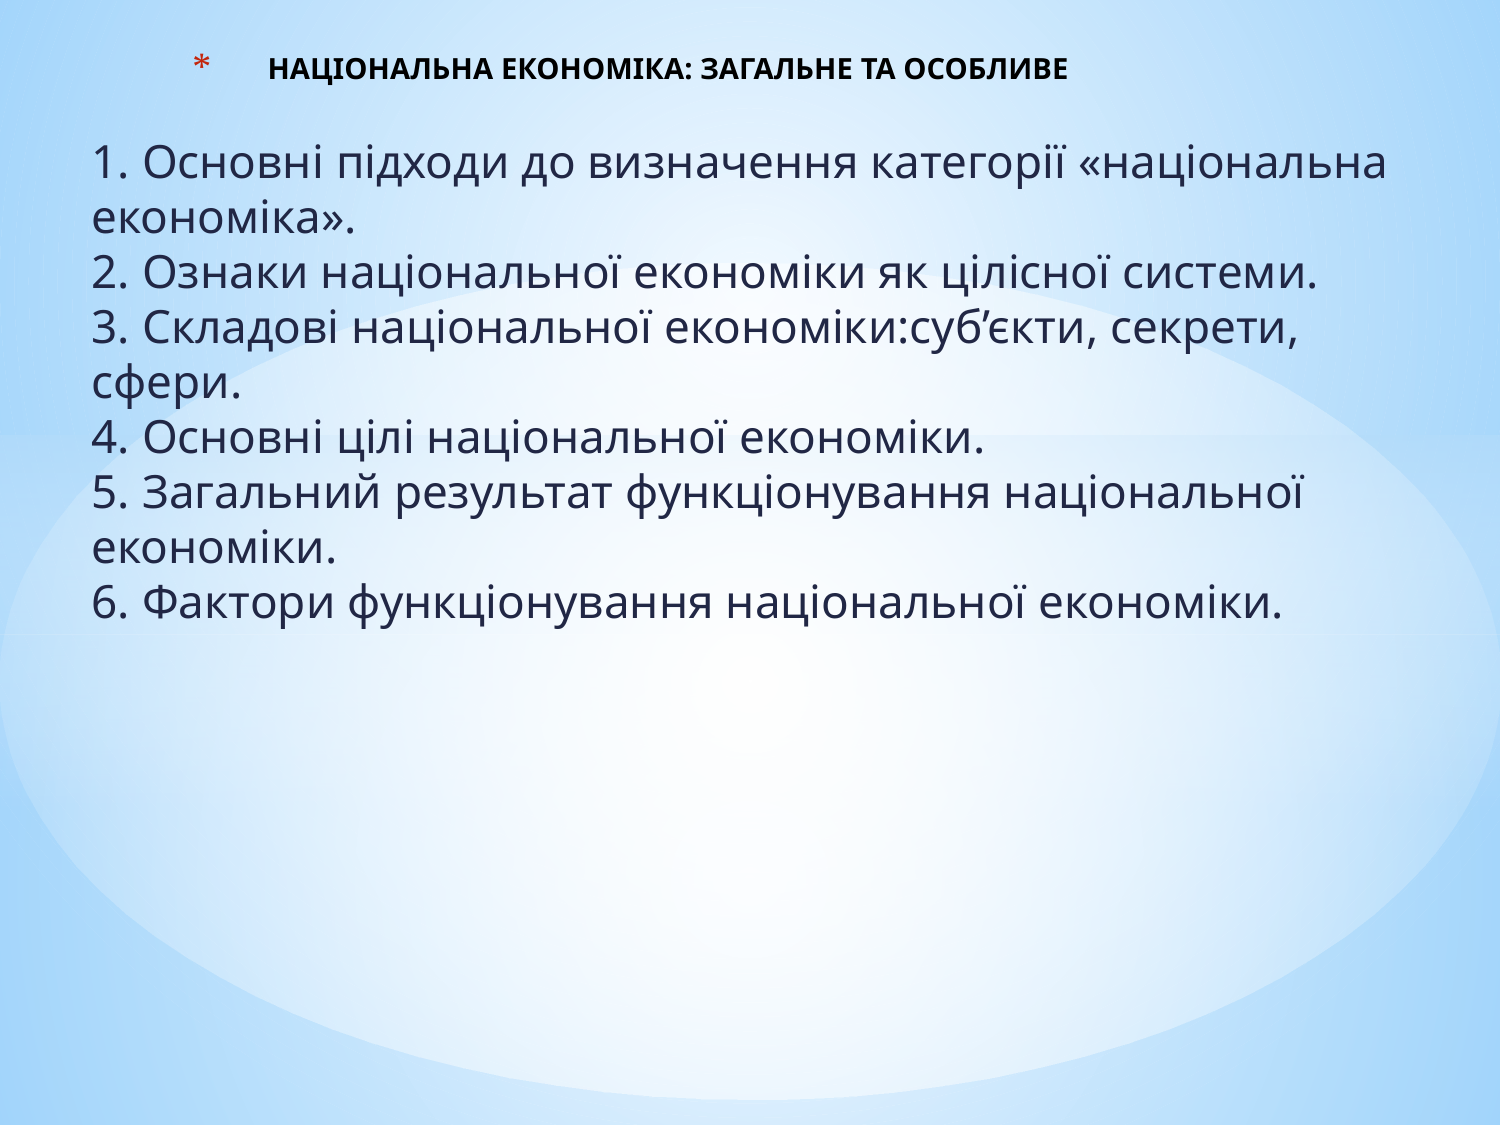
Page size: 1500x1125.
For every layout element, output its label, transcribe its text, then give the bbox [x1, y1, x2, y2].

subtitle 1. Основні підходи до визначення категорії «національна економіка». 2. Ознаки національної економіки як цілісної системи. 3. Складові національної економіки:суб’єкти, секрети, сфери. 4. Основні цілі національної економіки. 5. Загальний результат функціонування національної економіки. 6. Фактори функціонування національної економіки. [76, 125, 1412, 1083]
title НАЦІОНАЛЬНА ЕКОНОМІКА: ЗАГАЛЬНЕ ТА ОСОБЛИВЕ [147, 42, 1325, 104]
